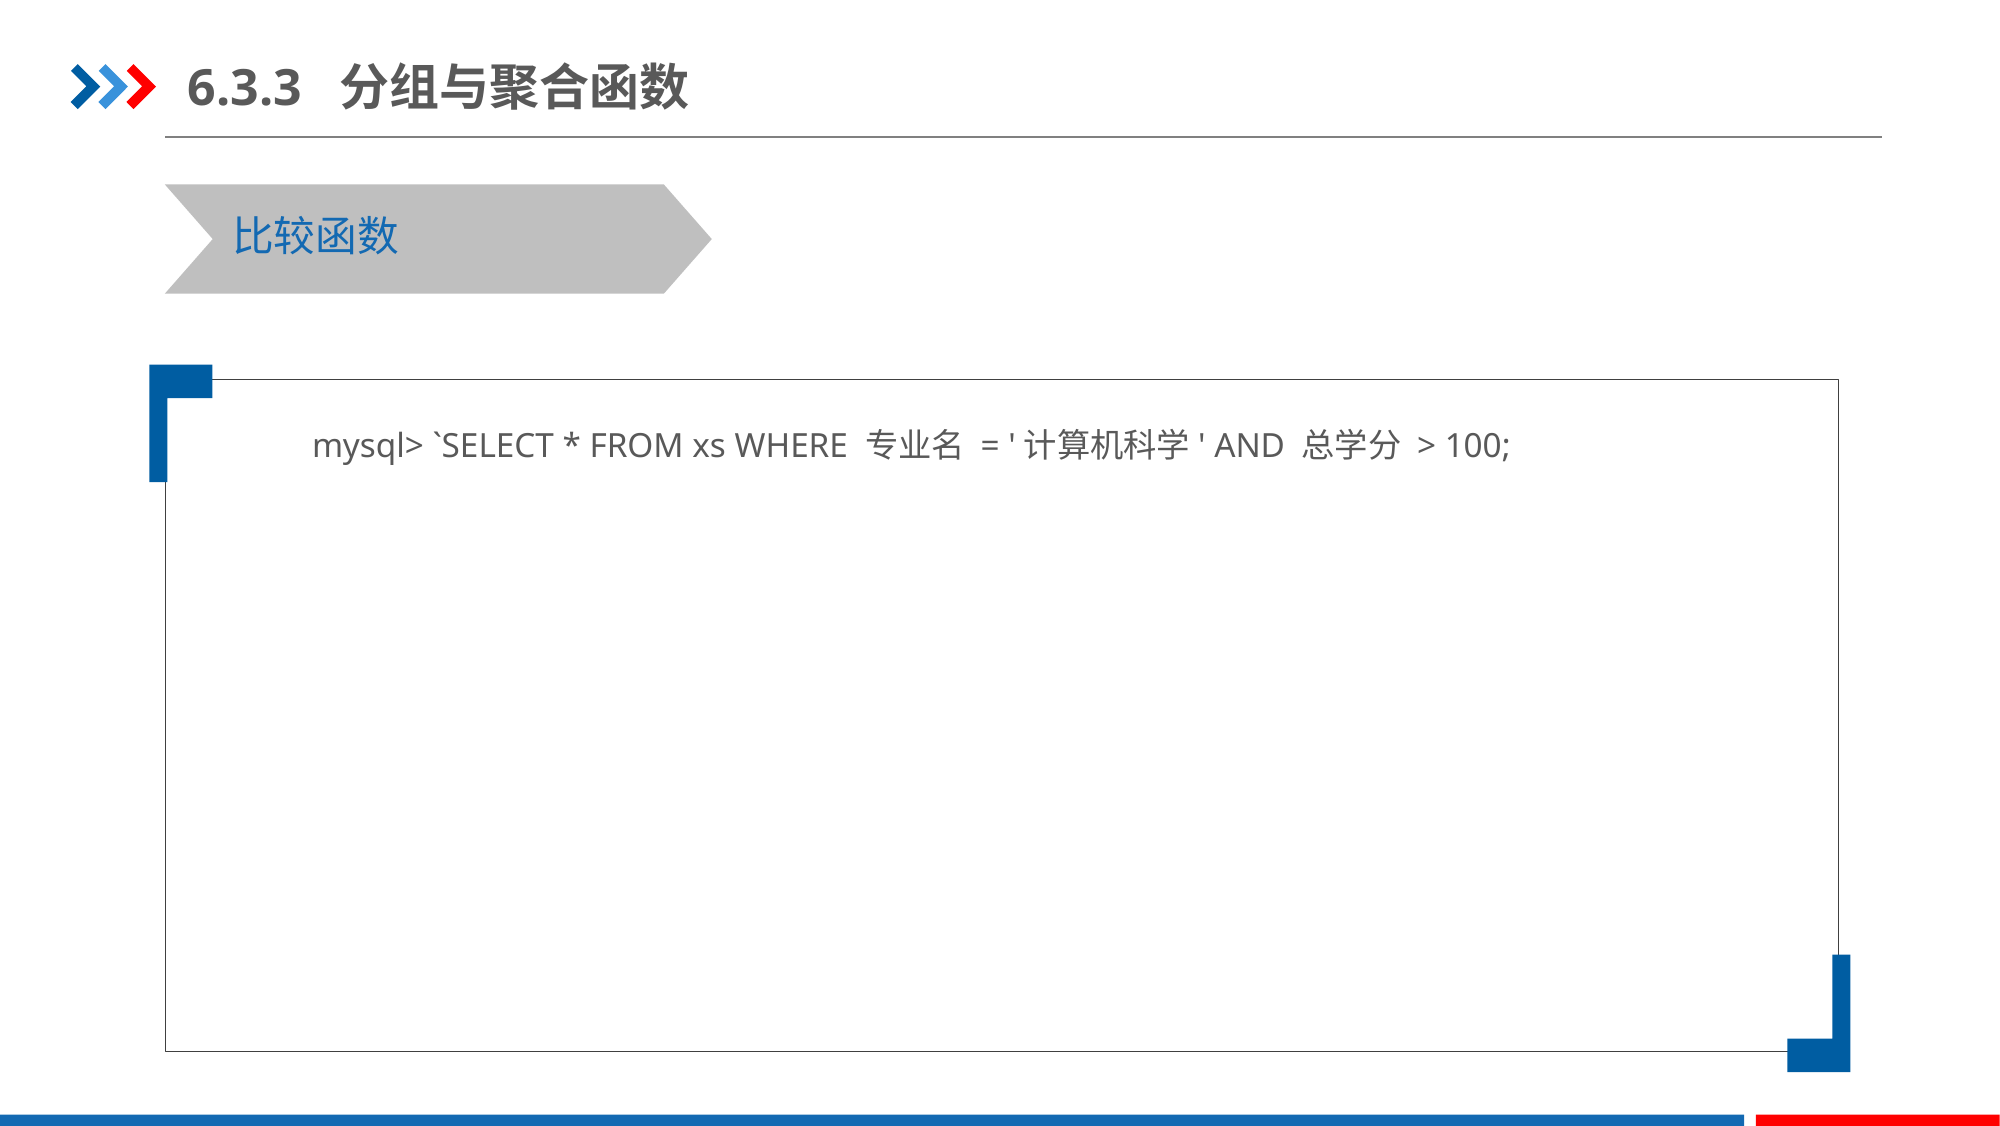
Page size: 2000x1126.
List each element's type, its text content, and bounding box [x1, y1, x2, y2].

text_box 比较函数 [217, 202, 414, 267]
text_box 6.3.3 分组与聚合函数 [187, 43, 827, 127]
text_box [1785, 953, 1852, 1074]
text_box [163, 378, 1841, 1053]
text_box [147, 363, 215, 484]
text_box [164, 184, 712, 294]
